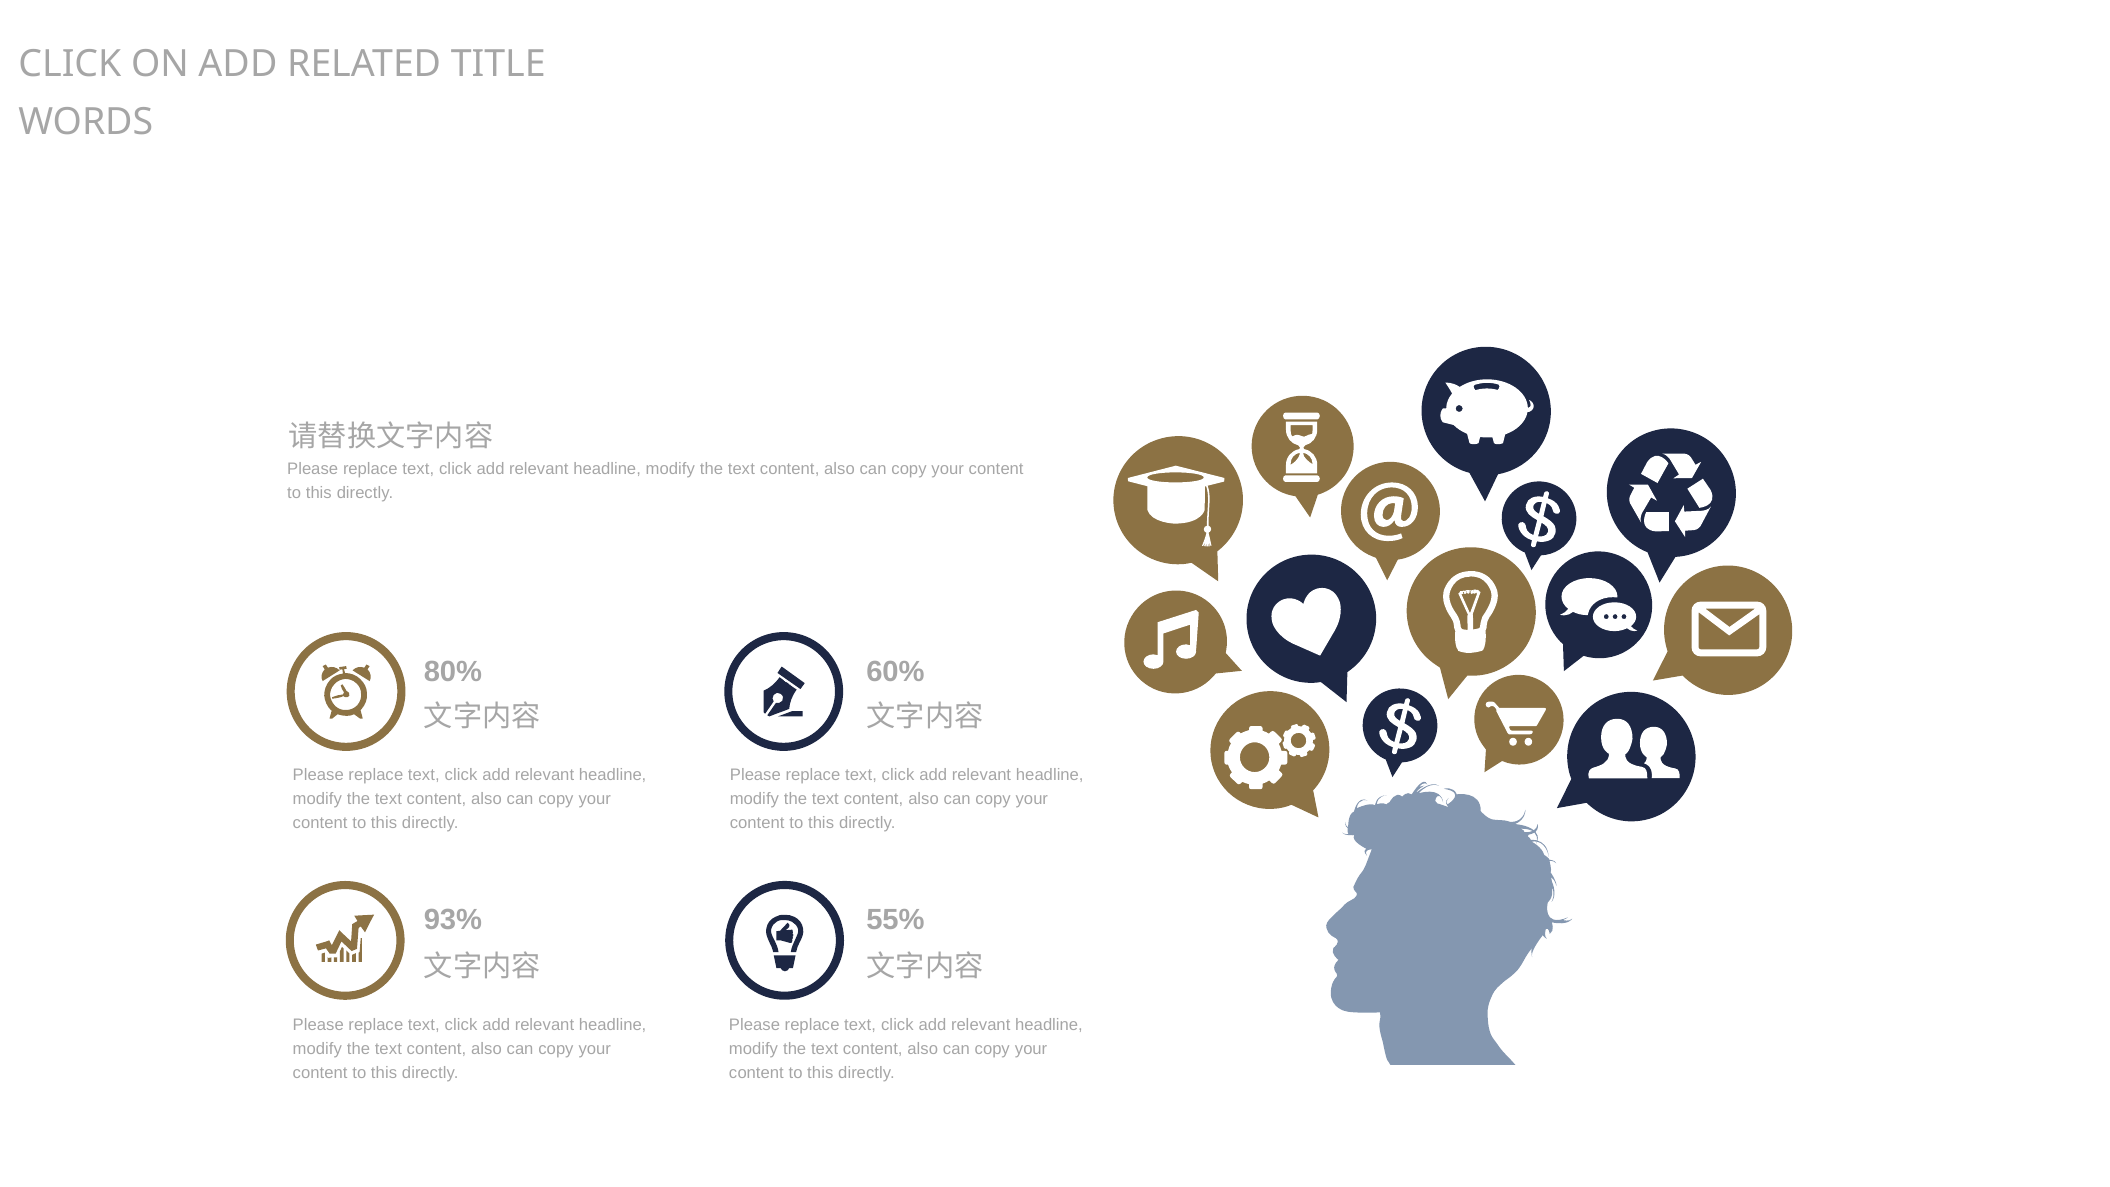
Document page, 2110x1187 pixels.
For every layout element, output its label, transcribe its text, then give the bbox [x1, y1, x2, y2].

text_box 文字内容 [851, 932, 999, 990]
text_box [766, 914, 804, 953]
text_box [339, 946, 344, 962]
text_box Please replace text, click add relevant headline, modify the text content, also can copy your content to this directly. [715, 752, 1108, 840]
text_box [724, 879, 846, 1001]
text_box [358, 938, 362, 962]
text_box [352, 664, 371, 682]
text_box [321, 664, 367, 719]
text_box [763, 666, 805, 717]
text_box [1108, 338, 1800, 1065]
text_box [284, 879, 406, 1001]
text_box Please replace text, click add relevant headline, modify the text content, also can copy your content to this directly. [714, 1002, 1108, 1090]
text_box 文字内容 [409, 682, 556, 740]
text_box 文字内容 [851, 682, 999, 740]
text_box 文字内容 [409, 932, 556, 990]
text_box [723, 631, 845, 752]
text_box Please replace text, click add relevant headline, modify the text content, also can copy your content to this directly. [278, 1002, 672, 1090]
text_box 93% [408, 886, 498, 943]
text_box Please replace text, click add relevant headline, modify the text content, also can copy your content to this directly. [278, 752, 672, 840]
text_box [773, 955, 796, 972]
text_box [285, 631, 407, 752]
text_box 80% [408, 638, 498, 696]
text_box 55% [851, 886, 940, 943]
text_box [315, 914, 375, 954]
text_box [346, 950, 350, 962]
text_box 60% [851, 638, 940, 696]
text_box [321, 952, 325, 962]
text_box 请替换文字内容 [274, 402, 509, 446]
text_box CLICK ON ADD RELATED TITLE WORDS [3, 18, 595, 150]
text_box Please replace text, click add relevant headline, modify the text content, also can copy your content to this directly. [272, 446, 1051, 509]
